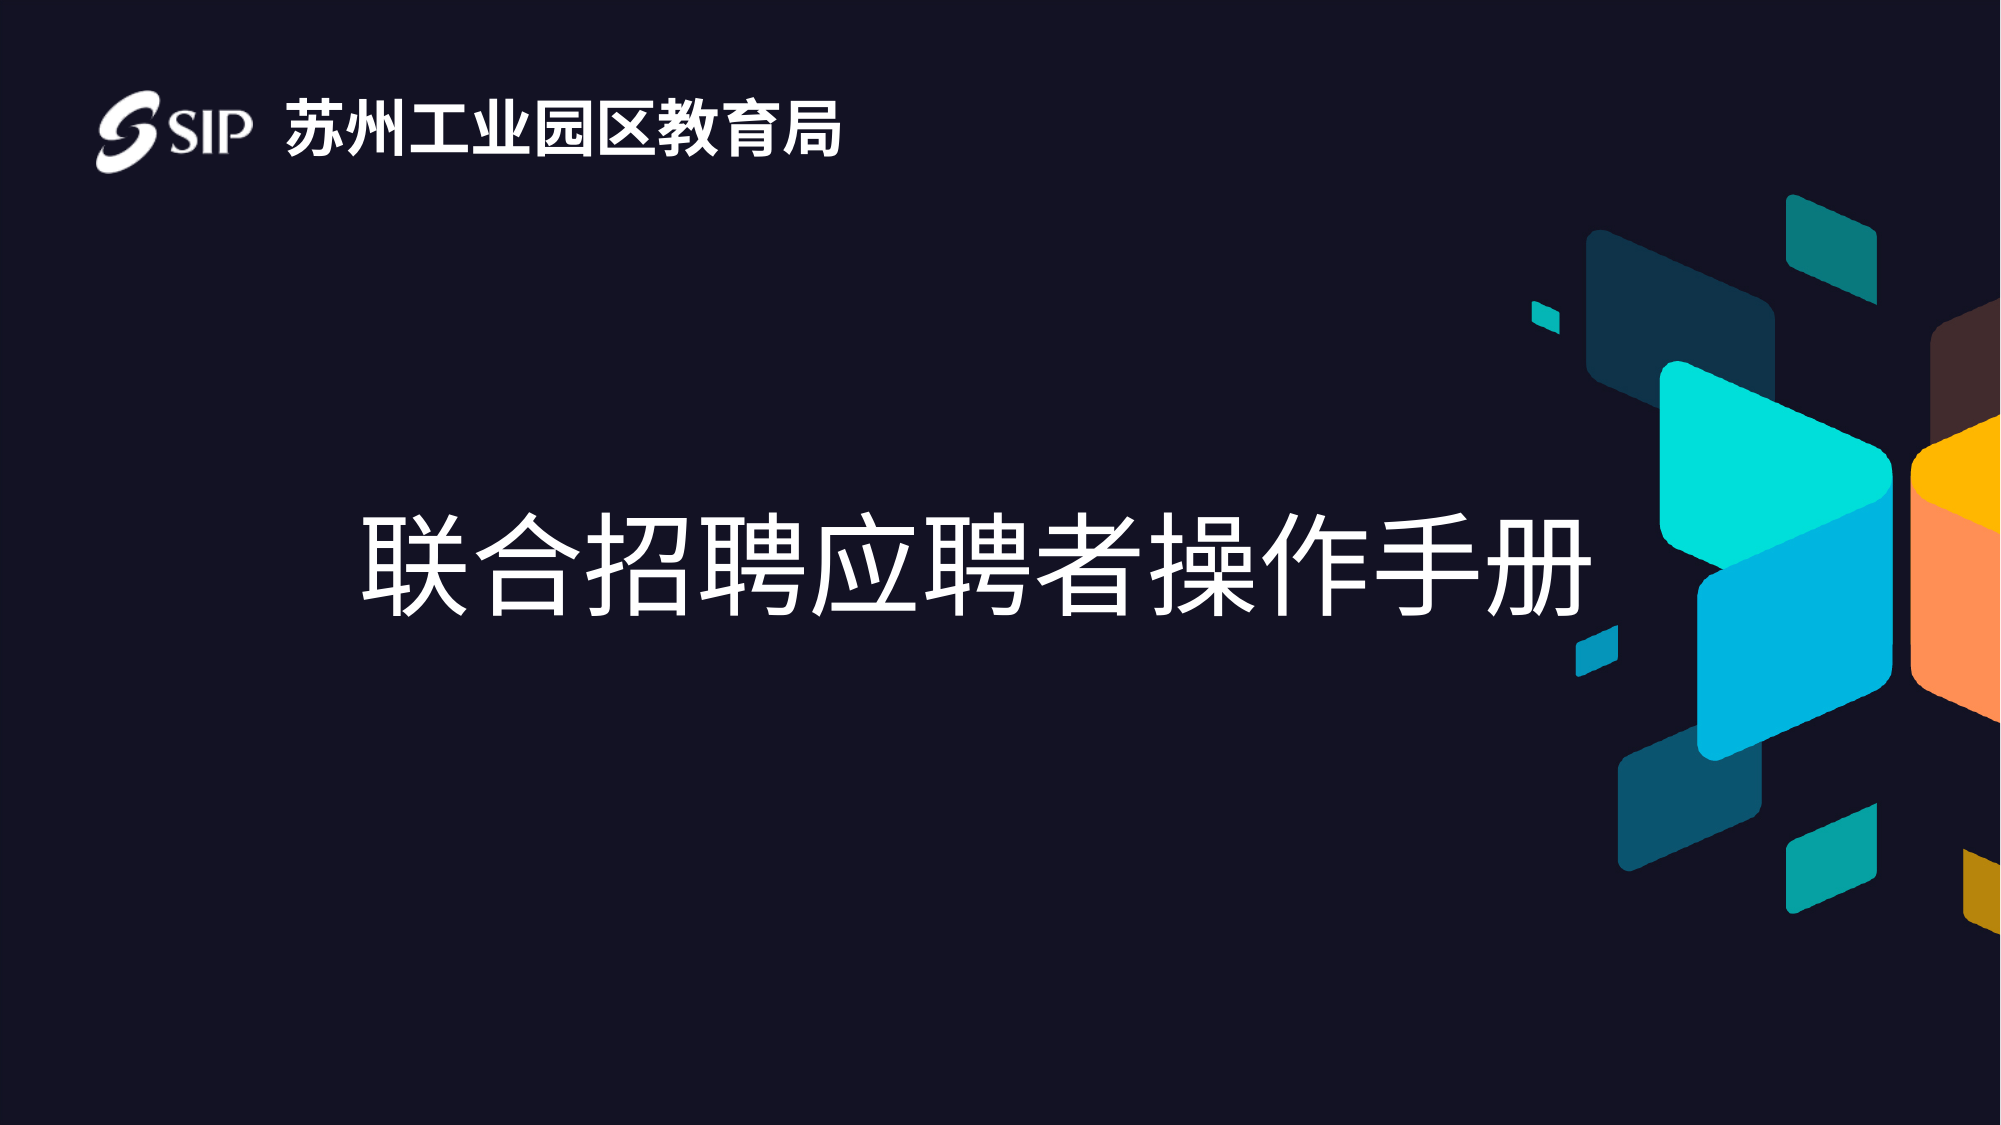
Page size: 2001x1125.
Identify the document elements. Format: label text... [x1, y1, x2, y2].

title 联合招聘应聘者操作手册 [344, 477, 1656, 648]
text_box 苏州工业园区教育局 [274, 80, 855, 172]
picture [0, 0, 2001, 1125]
